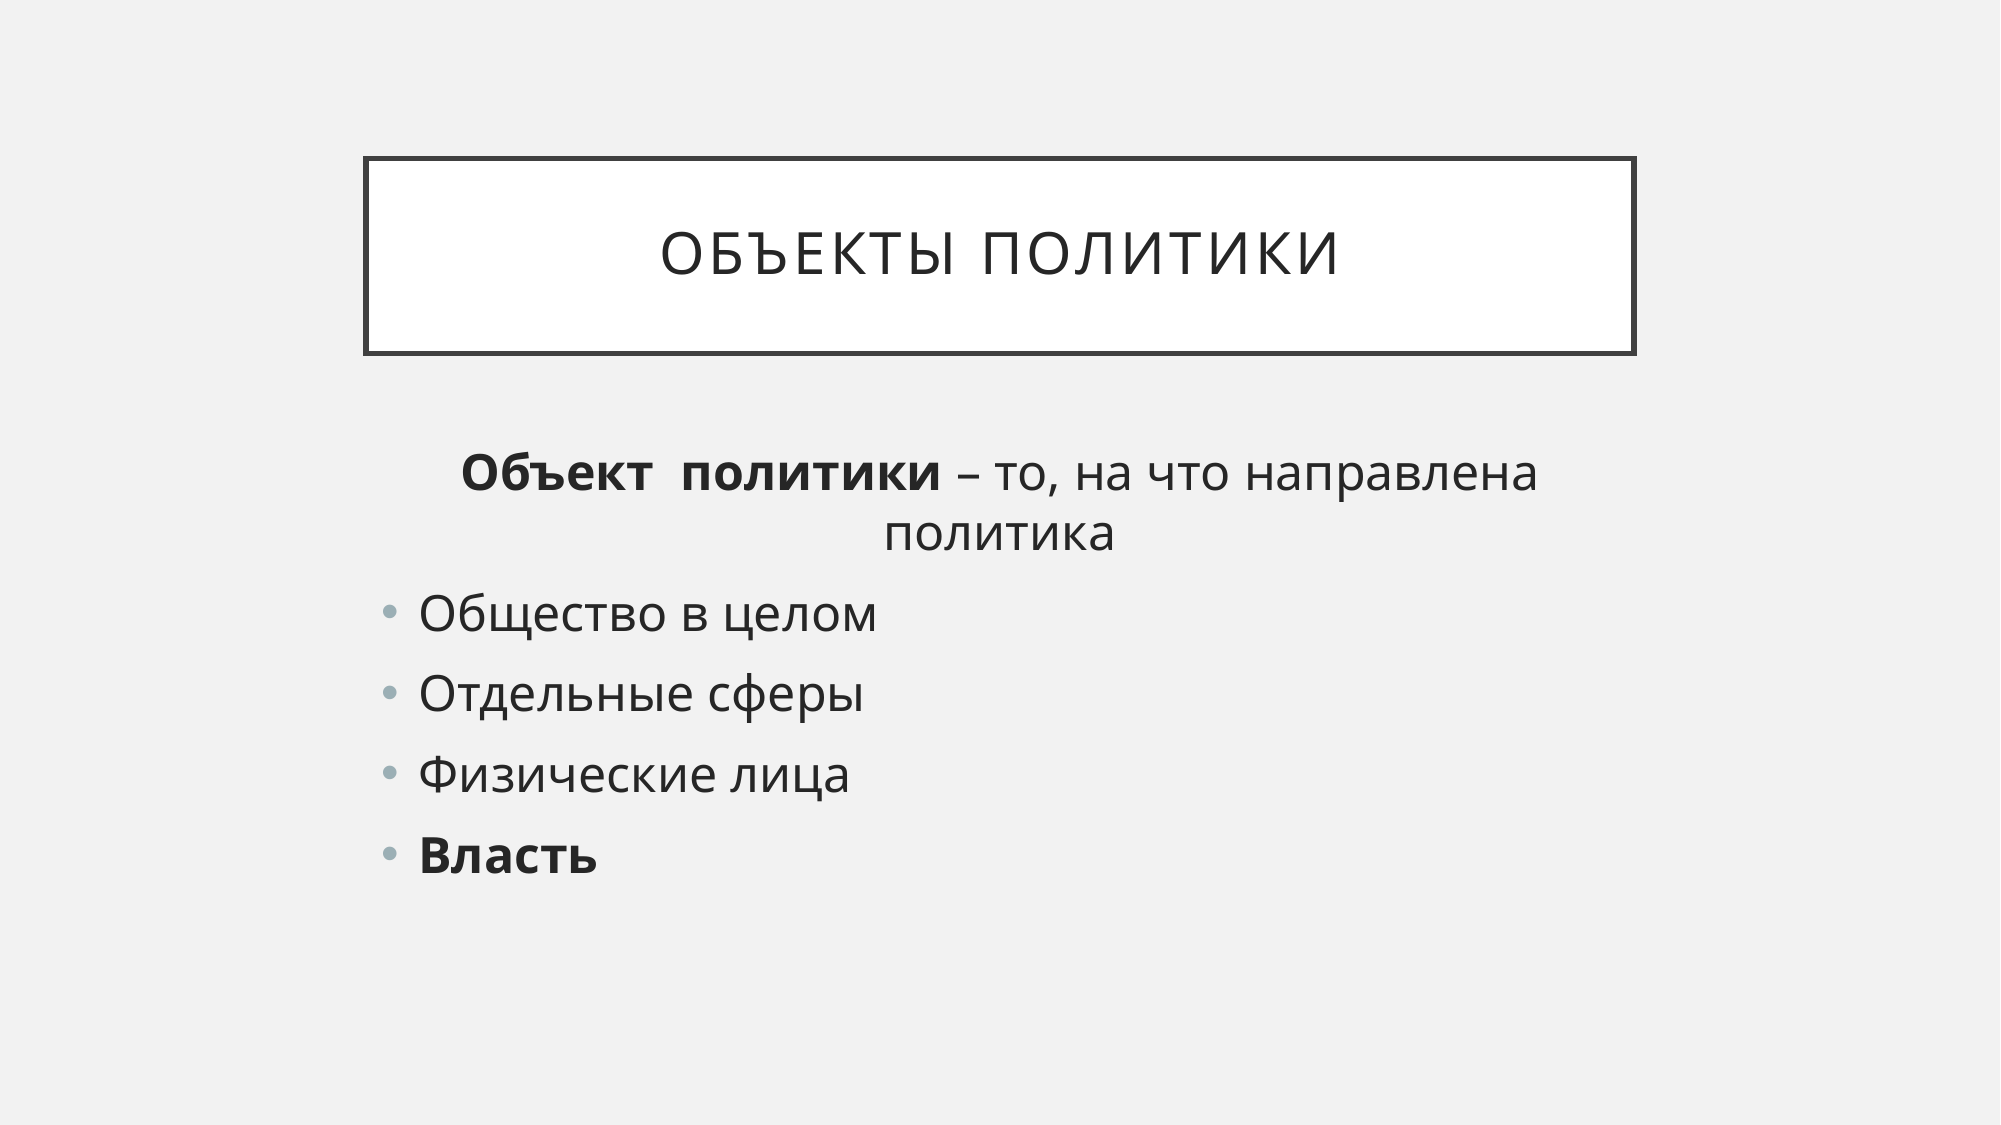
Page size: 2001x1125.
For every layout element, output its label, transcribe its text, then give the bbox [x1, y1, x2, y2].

title Объекты политики [363, 156, 1637, 356]
list Объект политики – то, на что направлена политика Общество в целом Отдельные сферы Физические лица Власть [366, 432, 1634, 942]
